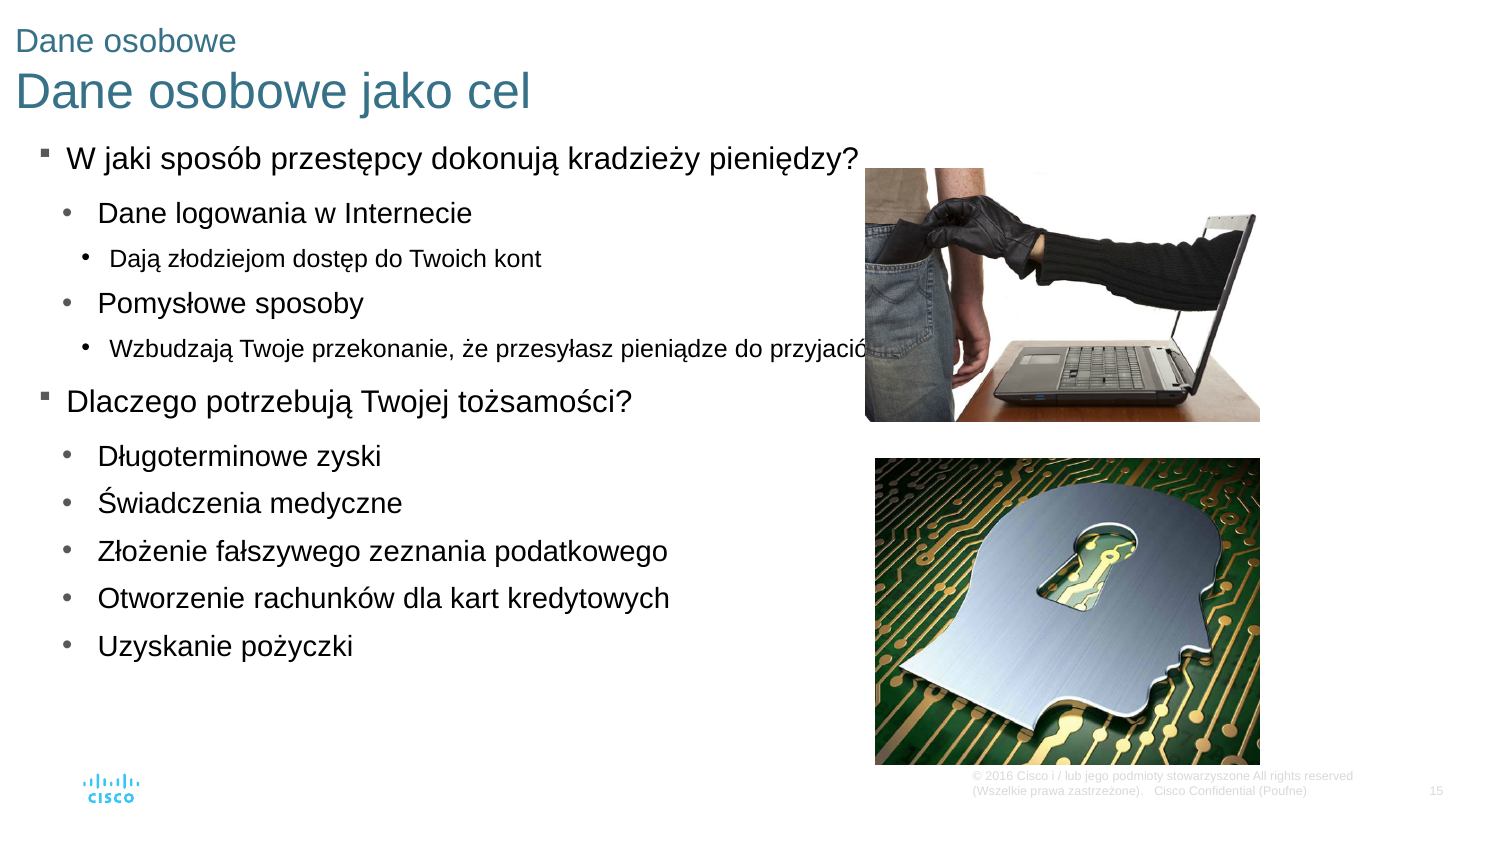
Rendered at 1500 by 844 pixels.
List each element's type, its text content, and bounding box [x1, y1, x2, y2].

picture [865, 167, 1260, 423]
title Dane osobowe Dane osobowe jako cel [0, 6, 1500, 131]
picture [875, 458, 1260, 765]
list W jaki sposób przestępcy dokonują kradzieży pieniędzy? Dane logowania w Internecie Dają złodziejom dostęp do Twoich kont Pomysłowe sposoby Wzbudzają Twoje przekonanie, że przesyłasz pieniądze do przyjaciół albo rodziny Dlaczego potrzebują Twojej tożsamości? Długoterminowe zyski Świadczenia medyczne Złożenie fałszywego zeznania podatkowego Otworzenie rachunków dla kart kredytowych Uzyskanie pożyczki [23, 131, 1476, 813]
